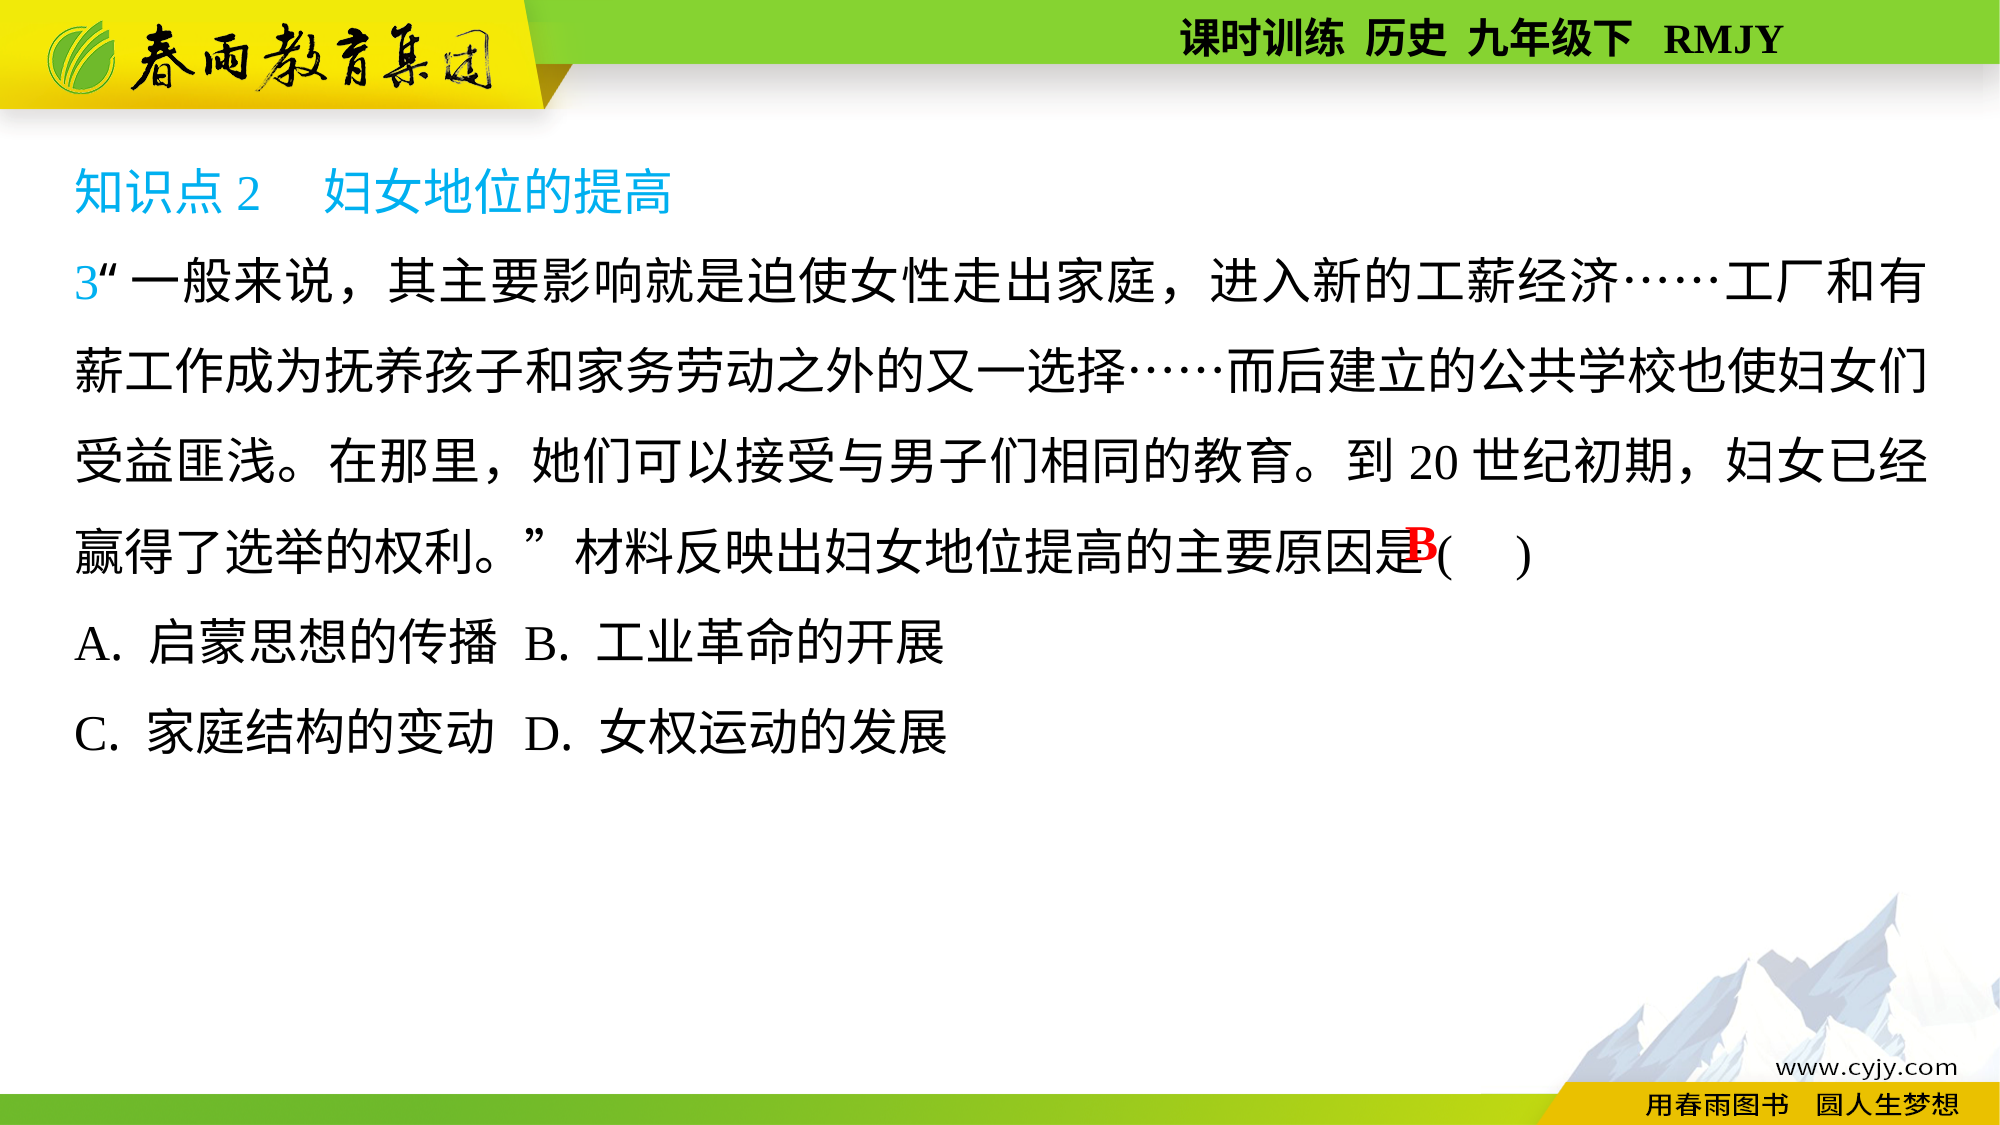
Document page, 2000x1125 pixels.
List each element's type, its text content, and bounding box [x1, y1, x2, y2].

list 知识点2 妇女地位的提高 3“一般来说，其主要影响就是迫使女性走出家庭，进入新的工薪经济……工厂和有薪工作成为抚养孩子和家务劳动之外的又一选择……而后建立的公共学校也使妇女们受益匪浅。在那里，她们可以接受与男子们相同的教育。到20世纪初期，妇女已经赢得了选举的权利。”材料反映出妇女地位提高的主要原因是( ) A. 启蒙思想的传播 B. 工业革命的开展 C. 家庭结构的变动 D. 女权运动的发展 [59, 122, 1944, 774]
text_box B [1390, 503, 1454, 579]
picture [0, 0, 2000, 1125]
